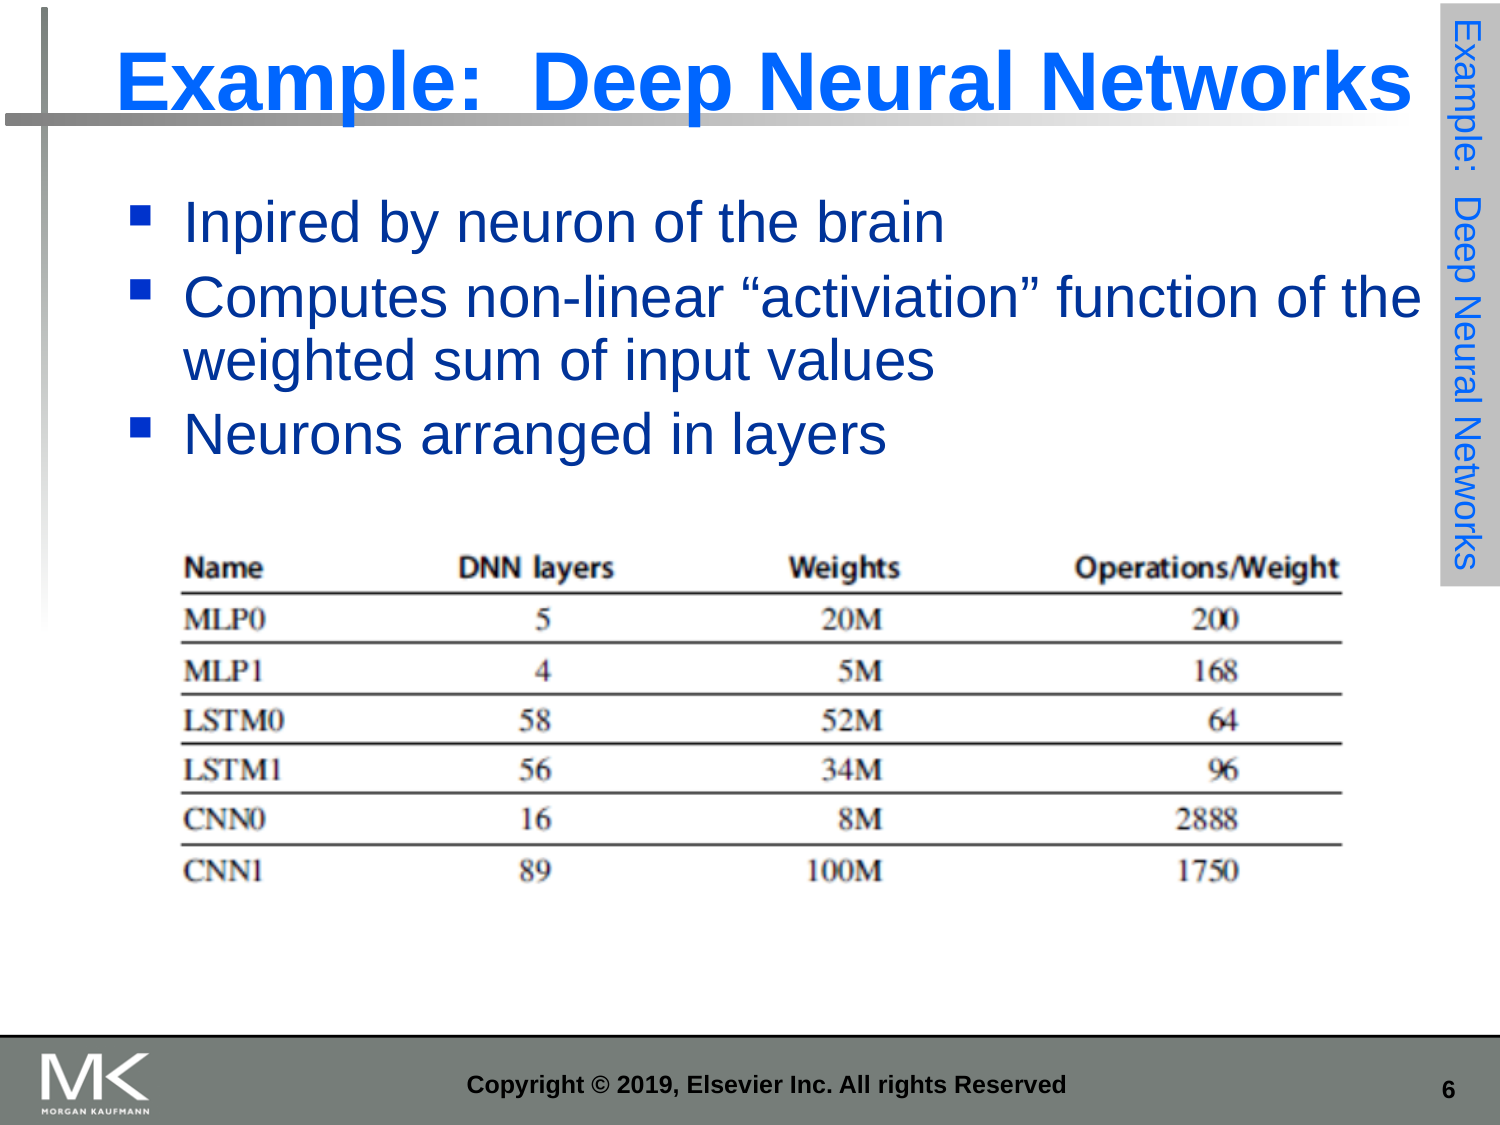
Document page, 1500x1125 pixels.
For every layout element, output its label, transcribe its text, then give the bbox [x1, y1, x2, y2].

picture [170, 538, 1351, 893]
picture [29, 1046, 160, 1123]
list Inpired by neuron of the brain Computes non-linear “activiation” function of the weighted sum of input values Neurons arranged in layers [111, 184, 1470, 1024]
footer Copyright © 2019, Elsevier Inc. All rights Reserved [170, 1046, 1365, 1106]
text_box Example: Deep Neural Networks [1440, 3, 1500, 587]
title Example: Deep Neural Networks [100, 17, 1440, 135]
